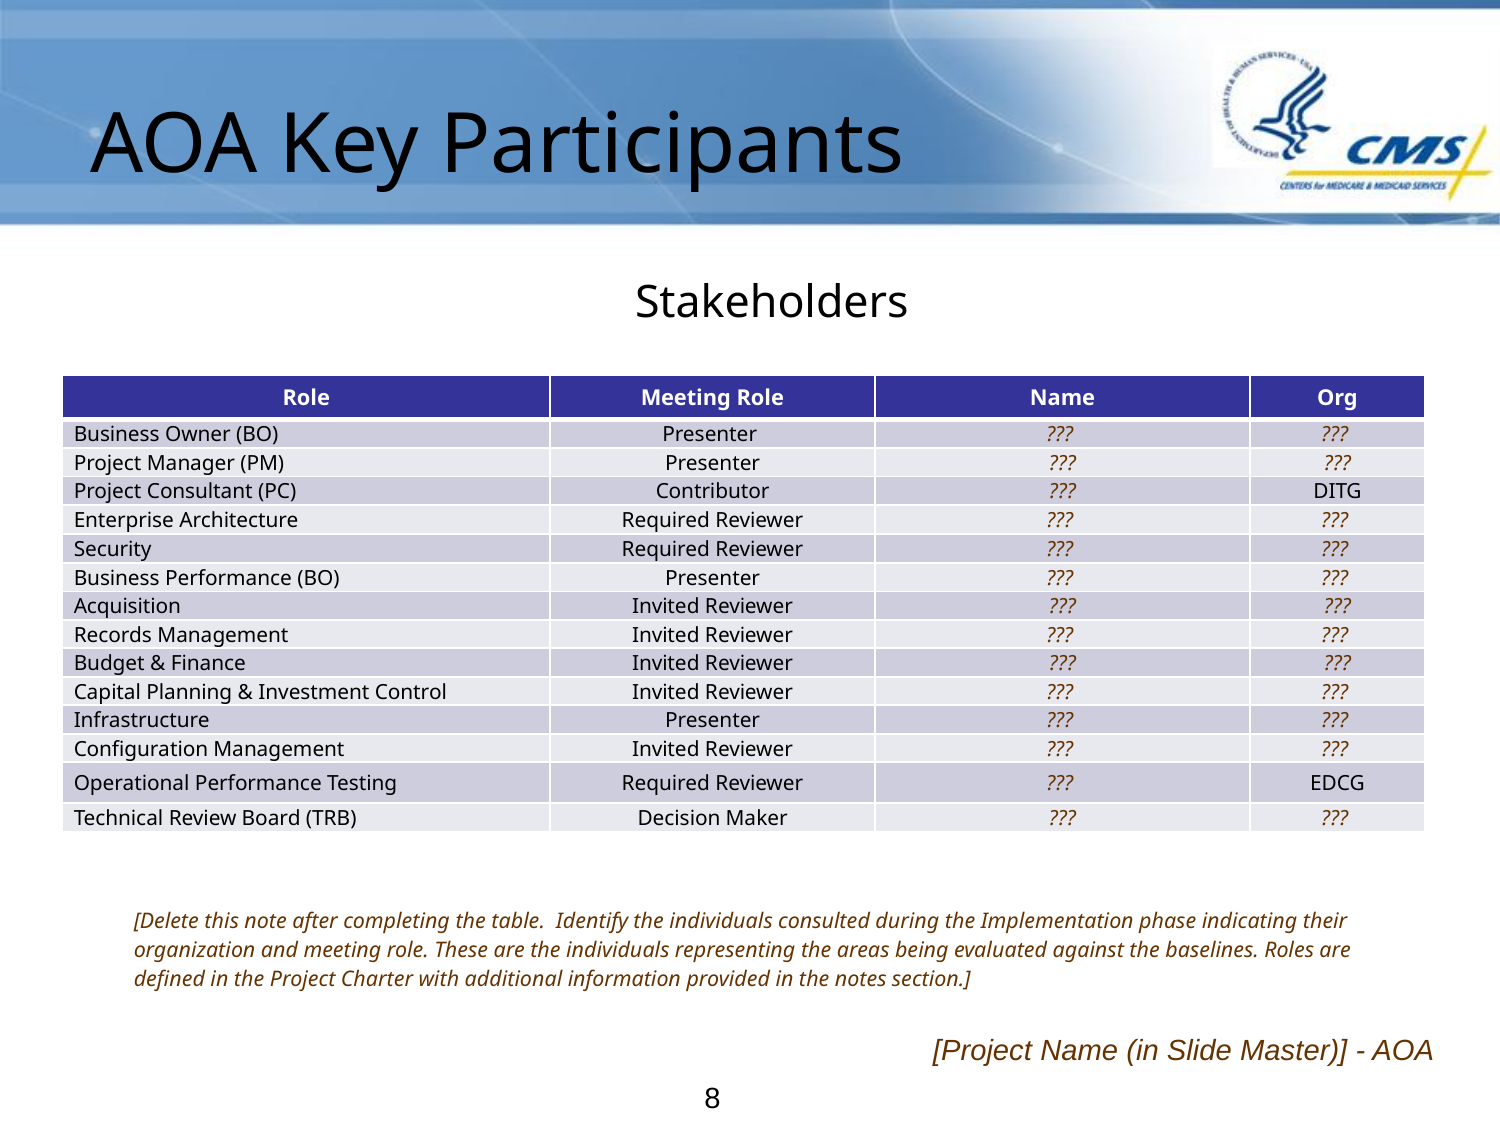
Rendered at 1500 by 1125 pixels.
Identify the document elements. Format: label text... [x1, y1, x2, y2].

list Stakeholders [Delete this note after completing the table. Identify the individuals consulted during the Implementation phase indicating their organization and meeting role. These are the individuals representing the areas being evaluated against the baselines. Roles are defined in the Project Charter with additional information provided in the notes section.] [74, 262, 1426, 1006]
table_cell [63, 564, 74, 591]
slide_number 7 [537, 1071, 888, 1125]
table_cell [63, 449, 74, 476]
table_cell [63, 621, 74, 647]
title AOA Key Participants [74, 44, 1426, 233]
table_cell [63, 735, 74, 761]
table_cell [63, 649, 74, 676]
table_cell Infrastructure [63, 706, 74, 733]
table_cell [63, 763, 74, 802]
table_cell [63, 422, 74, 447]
table_cell Acquisition [63, 592, 74, 619]
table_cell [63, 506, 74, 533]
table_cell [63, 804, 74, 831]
footer [Project Name (in Slide Master)] - AOA [912, 1023, 1451, 1103]
table_cell Security [63, 535, 74, 562]
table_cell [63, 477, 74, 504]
picture [0, 0, 1500, 1125]
table_header Role [63, 376, 74, 417]
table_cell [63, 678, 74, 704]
